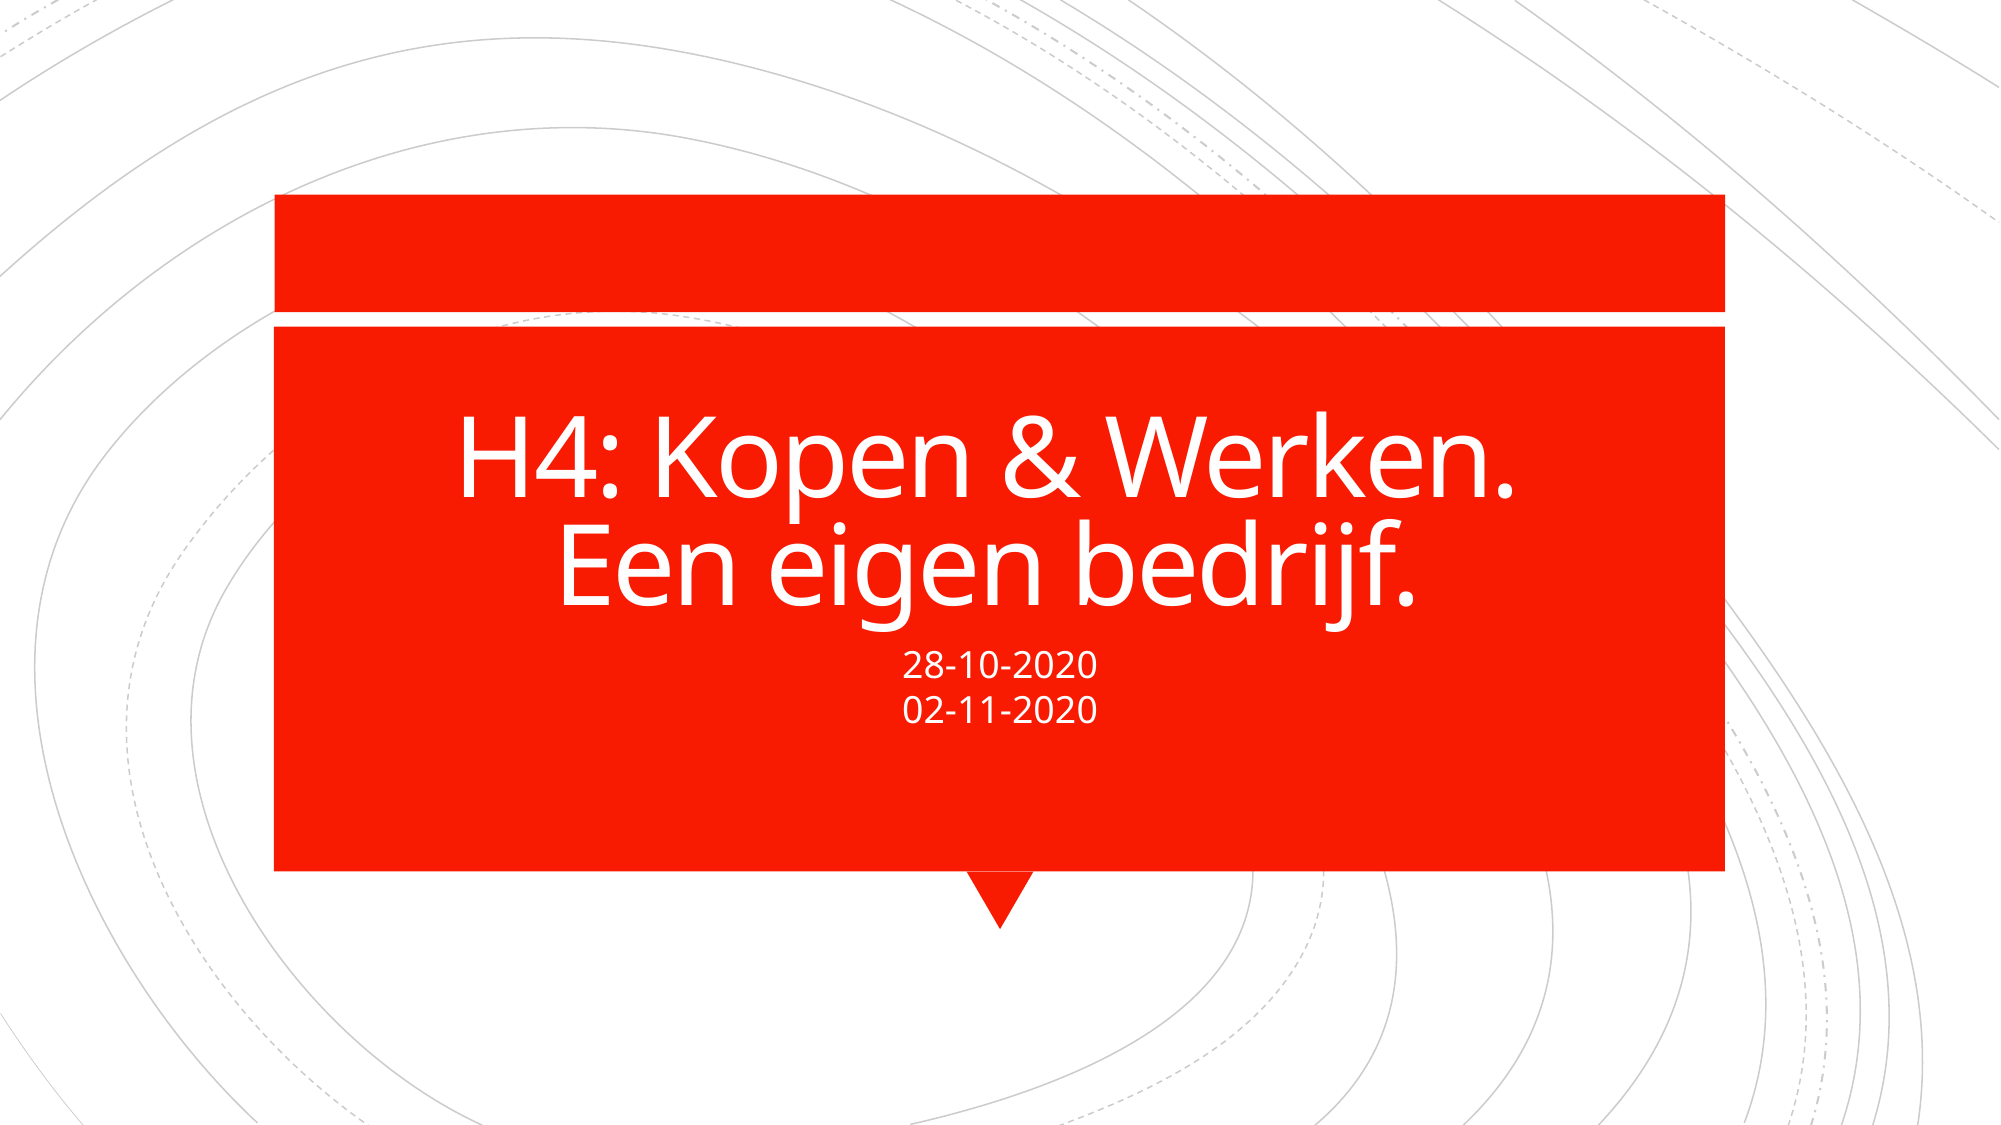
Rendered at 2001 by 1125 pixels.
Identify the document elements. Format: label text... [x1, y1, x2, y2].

title H4: Kopen & Werken. Een eigen bedrijf. [288, 340, 1713, 628]
subtitle 28-10-2020 02-11-2020 [288, 640, 1712, 858]
